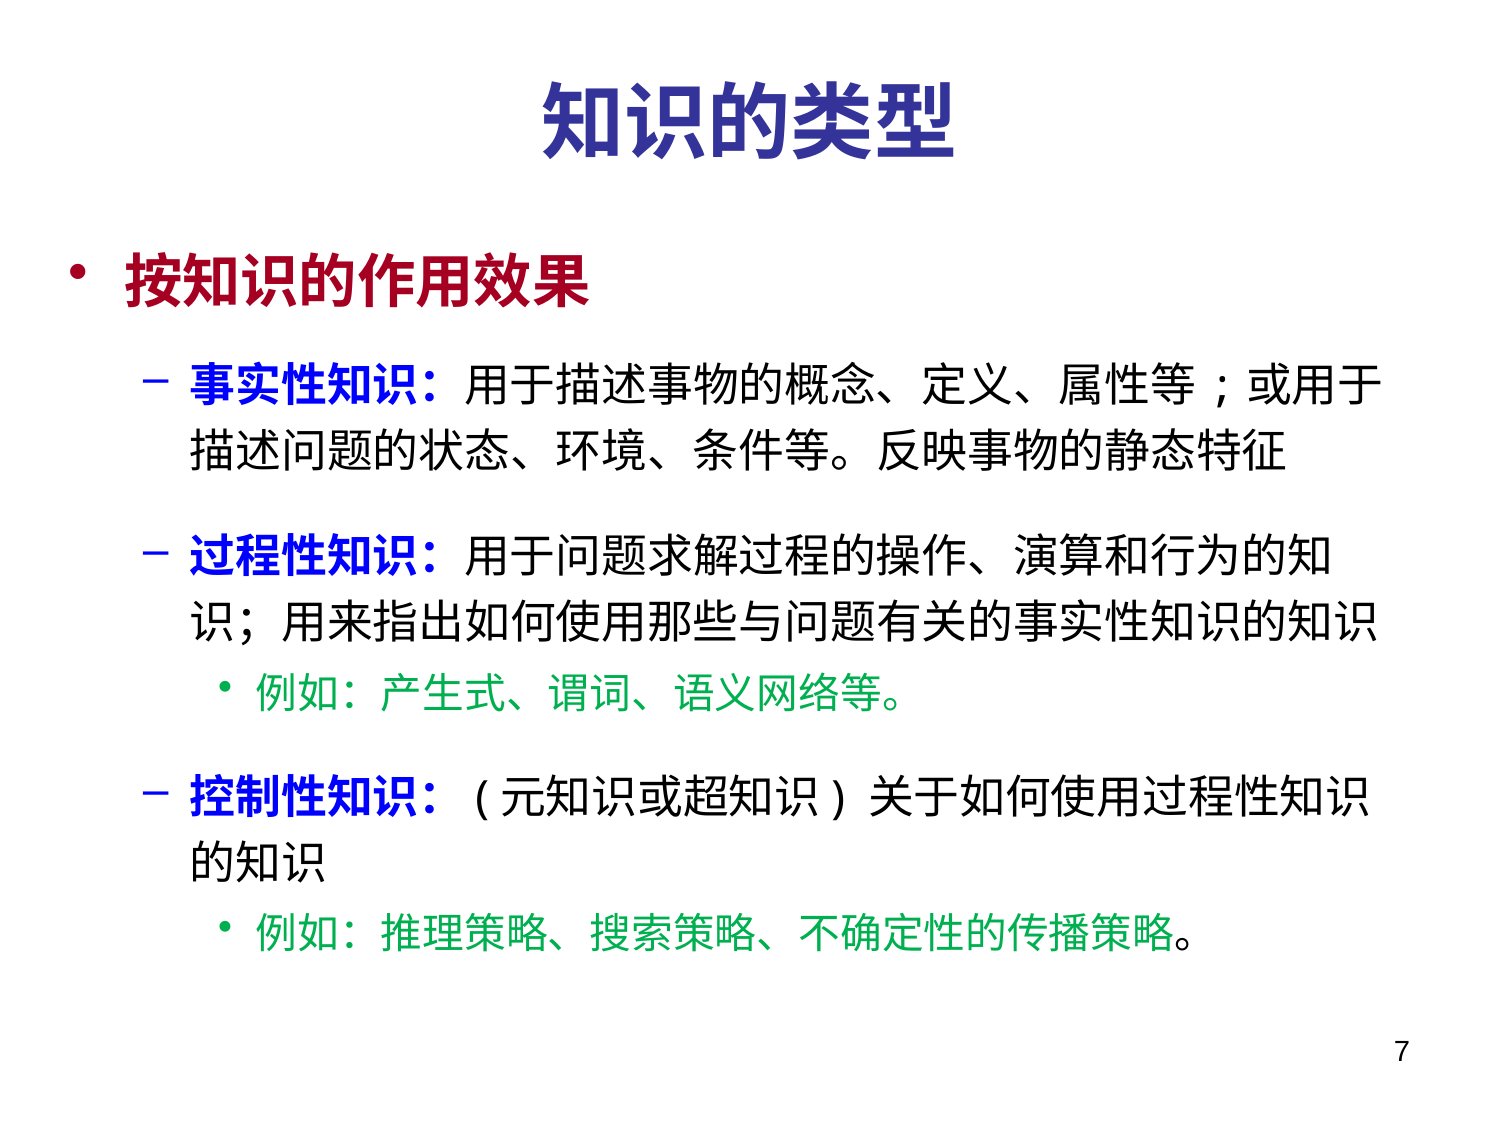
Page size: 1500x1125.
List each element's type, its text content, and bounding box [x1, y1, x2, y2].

slide_number 7 [1074, 1030, 1425, 1103]
list 按知识的作用效果 事实性知识：用于描述事物的概念、定义、属性等;或用于描述问题的状态、环境、条件等。反映事物的静态特征 过程性知识：用于问题求解过程的操作、演算和行为的知识；用来指出如何使用那些与问题有关的事实性知识的知识 例如：产生式、谓词、语义网络等。 控制性知识：(元知识或超知识) 关于如何使用过程性知识的知识 例如：推理策略、搜索策略、不确定性的传播策略。 [53, 249, 1431, 1030]
title 知识的类型 [48, 24, 1450, 213]
